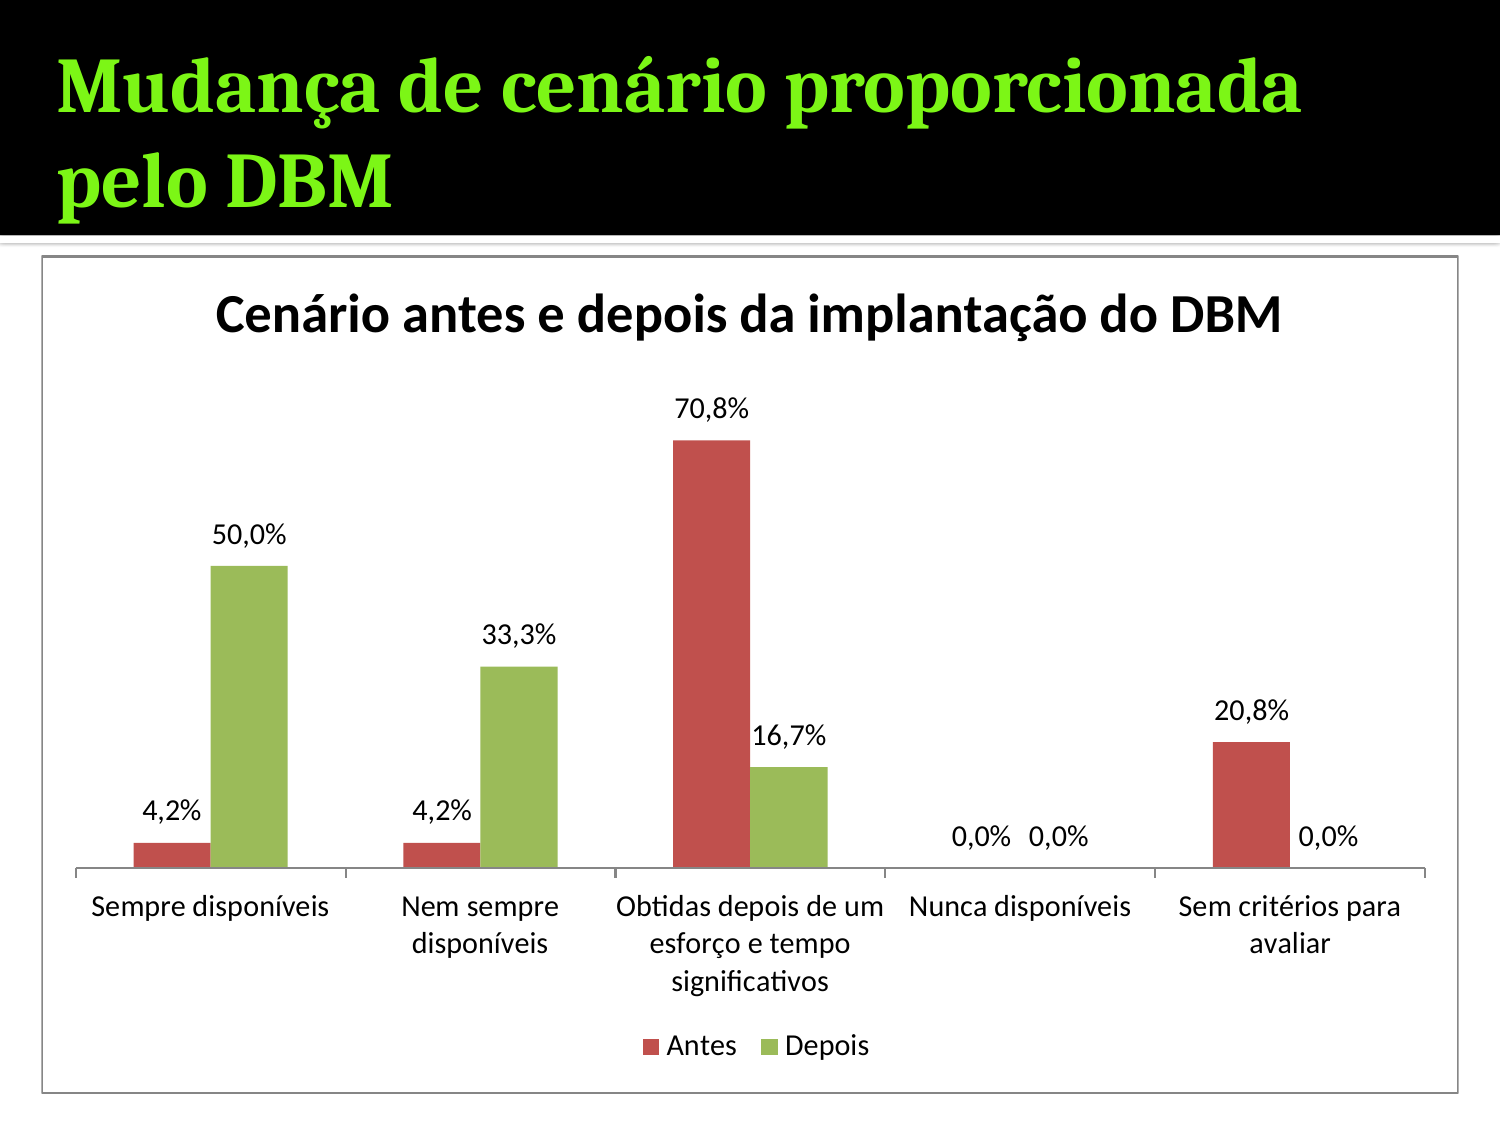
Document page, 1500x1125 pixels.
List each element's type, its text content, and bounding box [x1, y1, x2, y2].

title Mudança de cenário proporcionada pelo DBM [41, 25, 1459, 231]
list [41, 255, 1459, 1094]
